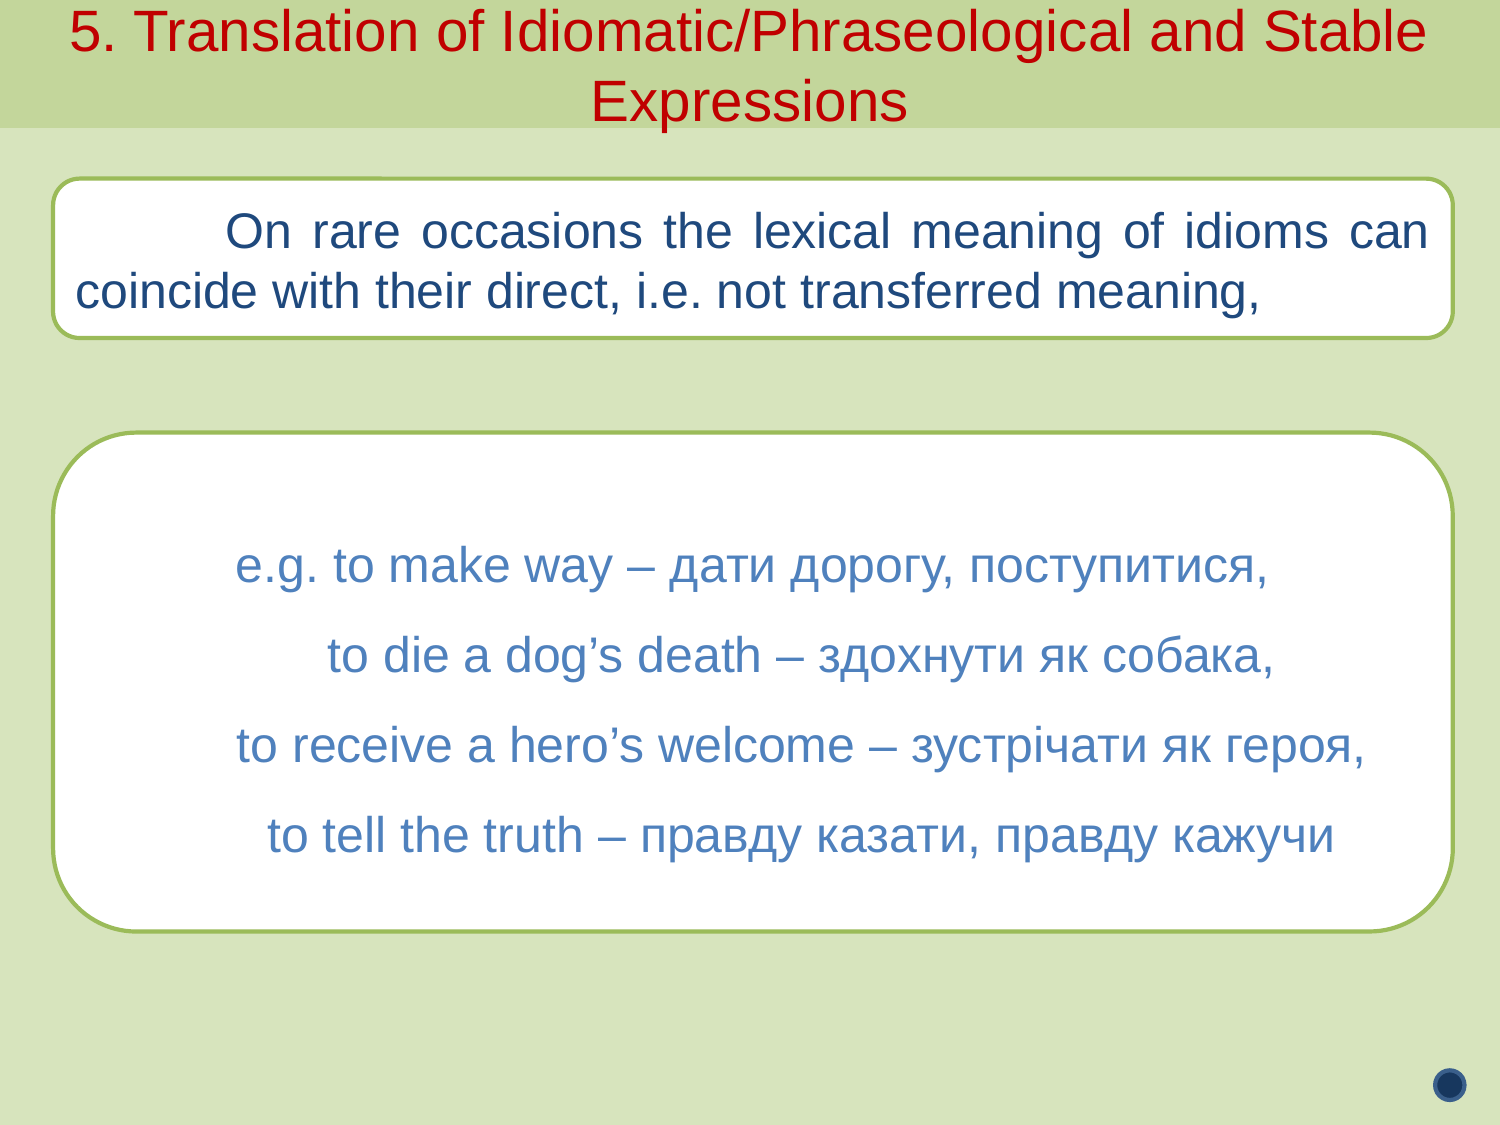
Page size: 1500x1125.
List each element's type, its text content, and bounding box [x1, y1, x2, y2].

text_box [1433, 1068, 1467, 1103]
text_box e.g. to make way – дати дорогу, поступитися, to die a dog’s death – здохнути як собака, to receive a hero’s welcome – зустрічати як героя, to tell the truth – правду казати, правду кажучи [50, 430, 1455, 934]
text_box 5. Translation of Idiomatic/Phraseological and Stable Expressions [0, 0, 1500, 128]
text_box On rare occasions the lexical meaning of idioms can coincide with their direct, i.e. not transferred meaning, [50, 176, 1455, 341]
